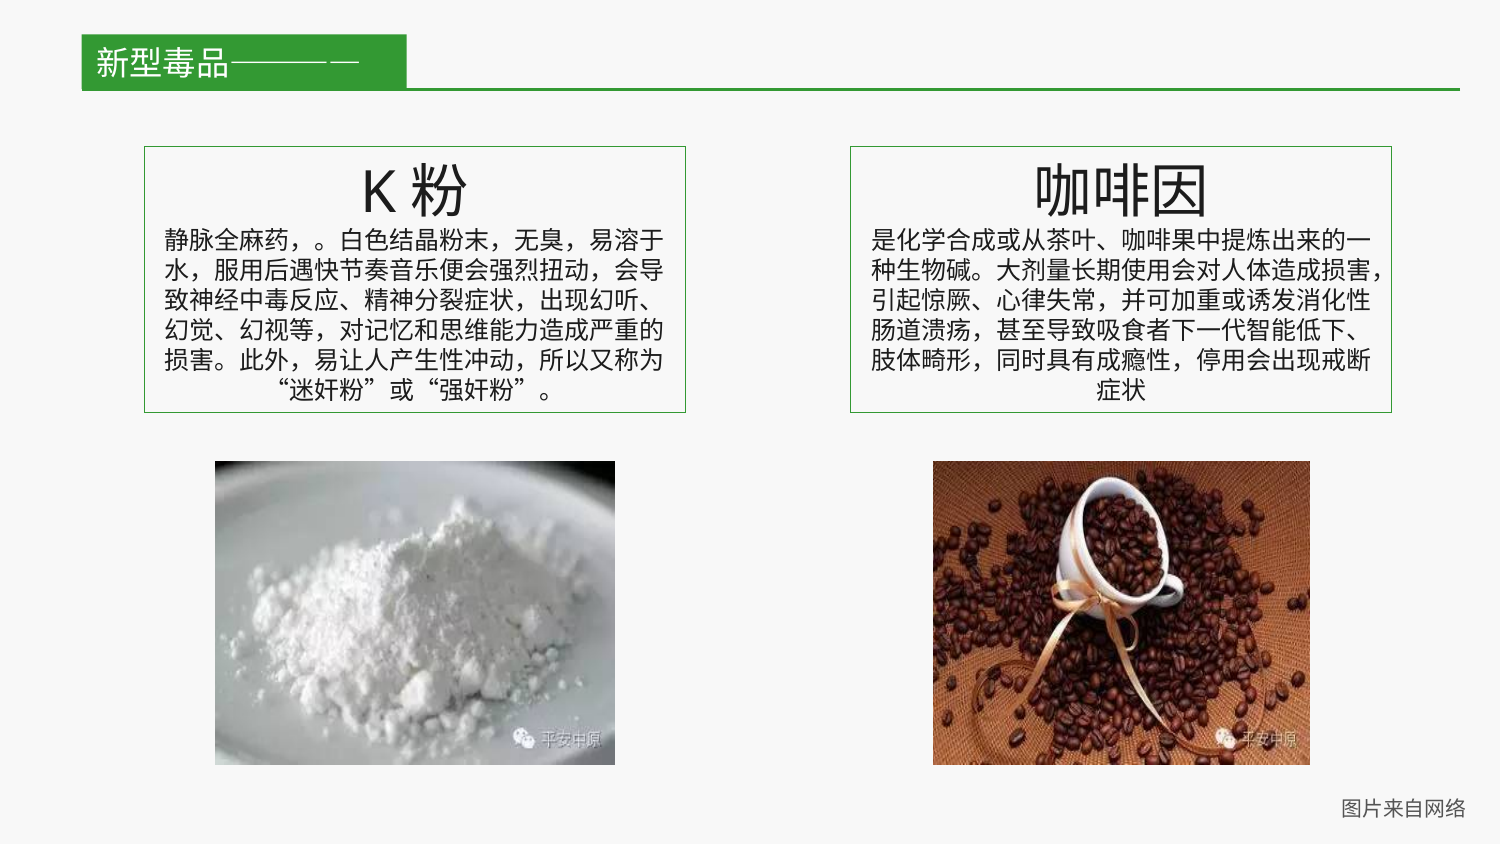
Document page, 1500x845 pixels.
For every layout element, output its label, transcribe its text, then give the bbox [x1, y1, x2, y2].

text_box 图片来自网络 [1326, 788, 1482, 828]
picture [933, 460, 1310, 765]
text_box K粉 静脉全麻药，。白色结晶粉末，无臭，易溶于水，服用后遇快节奏音乐便会强烈扭动，会导致神经中毒反应、精神分裂症状，出现幻听、幻觉、幻视等，对记忆和思维能力造成严重的损害。此外，易让人产生性冲动，所以又称为“迷奸粉”或“强奸粉”。 [144, 146, 686, 413]
text_box 新型毒品———— [81, 34, 407, 89]
picture [214, 461, 615, 765]
text_box 咖啡因 是化学合成或从茶叶、咖啡果中提炼出来的一种生物碱。大剂量长期使用会对人体造成损害，引起惊厥、心律失常，并可加重或诱发消化性肠道溃疡，甚至导致吸食者下一代智能低下、肢体畸形，同时具有成瘾性，停用会出现戒断症状 [850, 146, 1392, 413]
